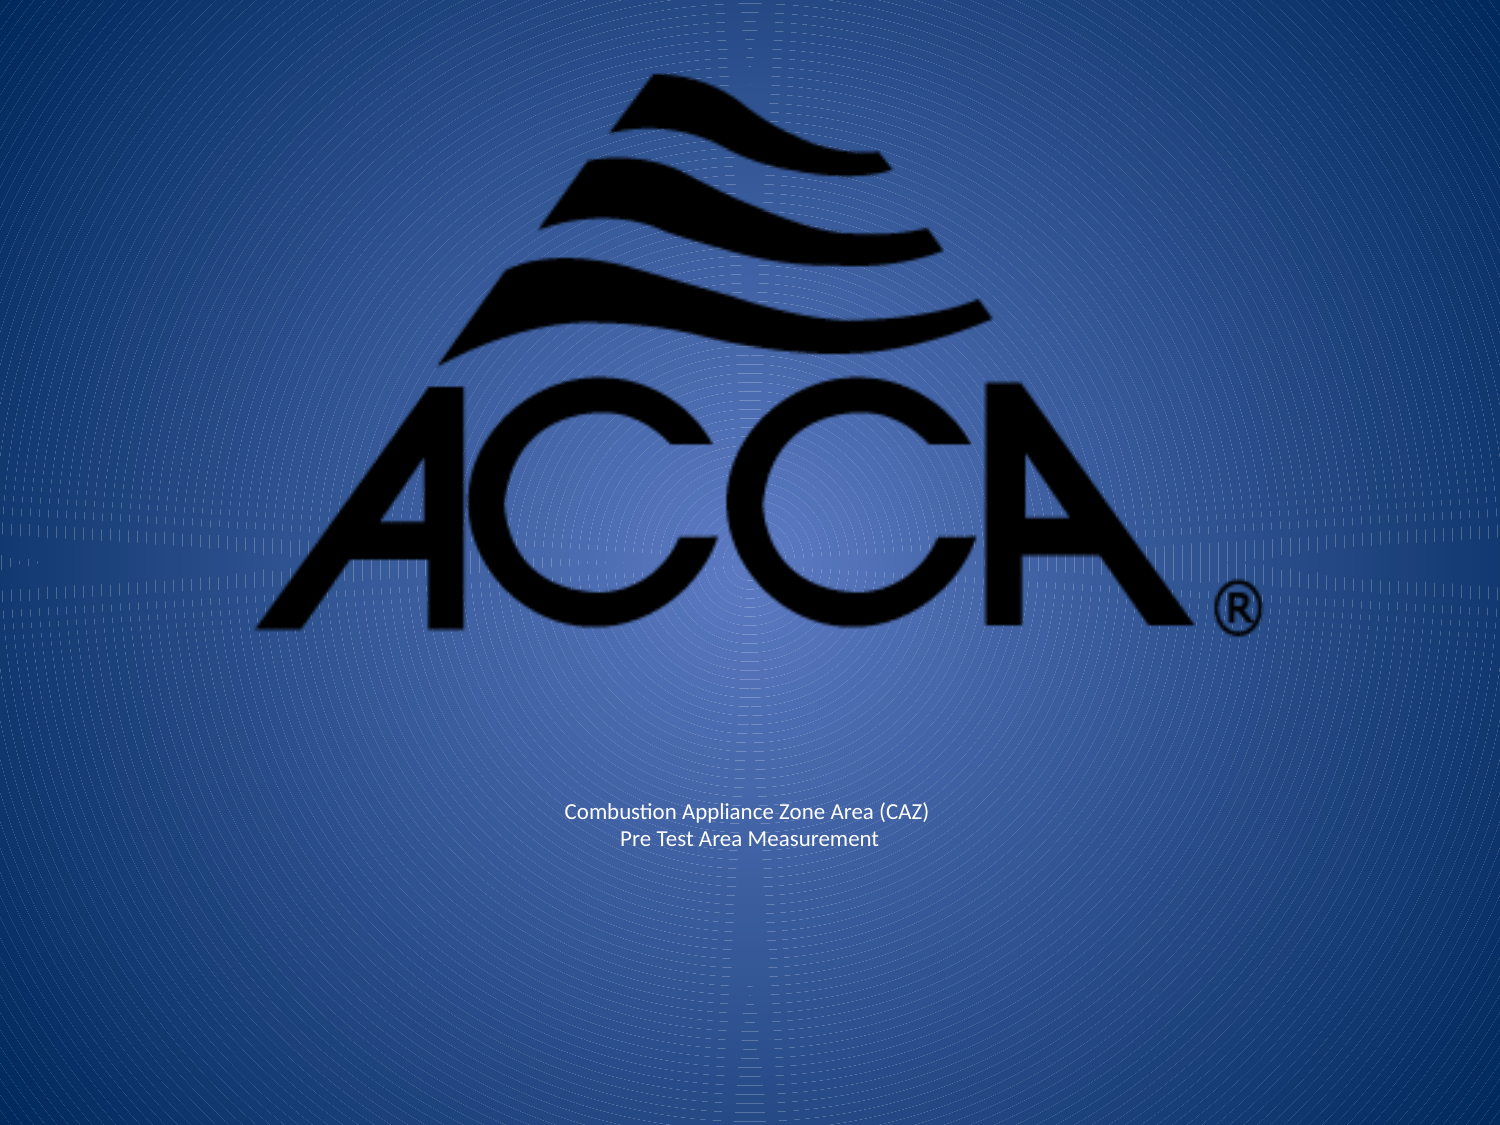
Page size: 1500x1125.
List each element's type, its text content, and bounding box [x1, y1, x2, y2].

title Combustion Appliance Zone Area (CAZ) Pre Test Area Measurement [12, 787, 1488, 888]
picture [208, 12, 1306, 726]
